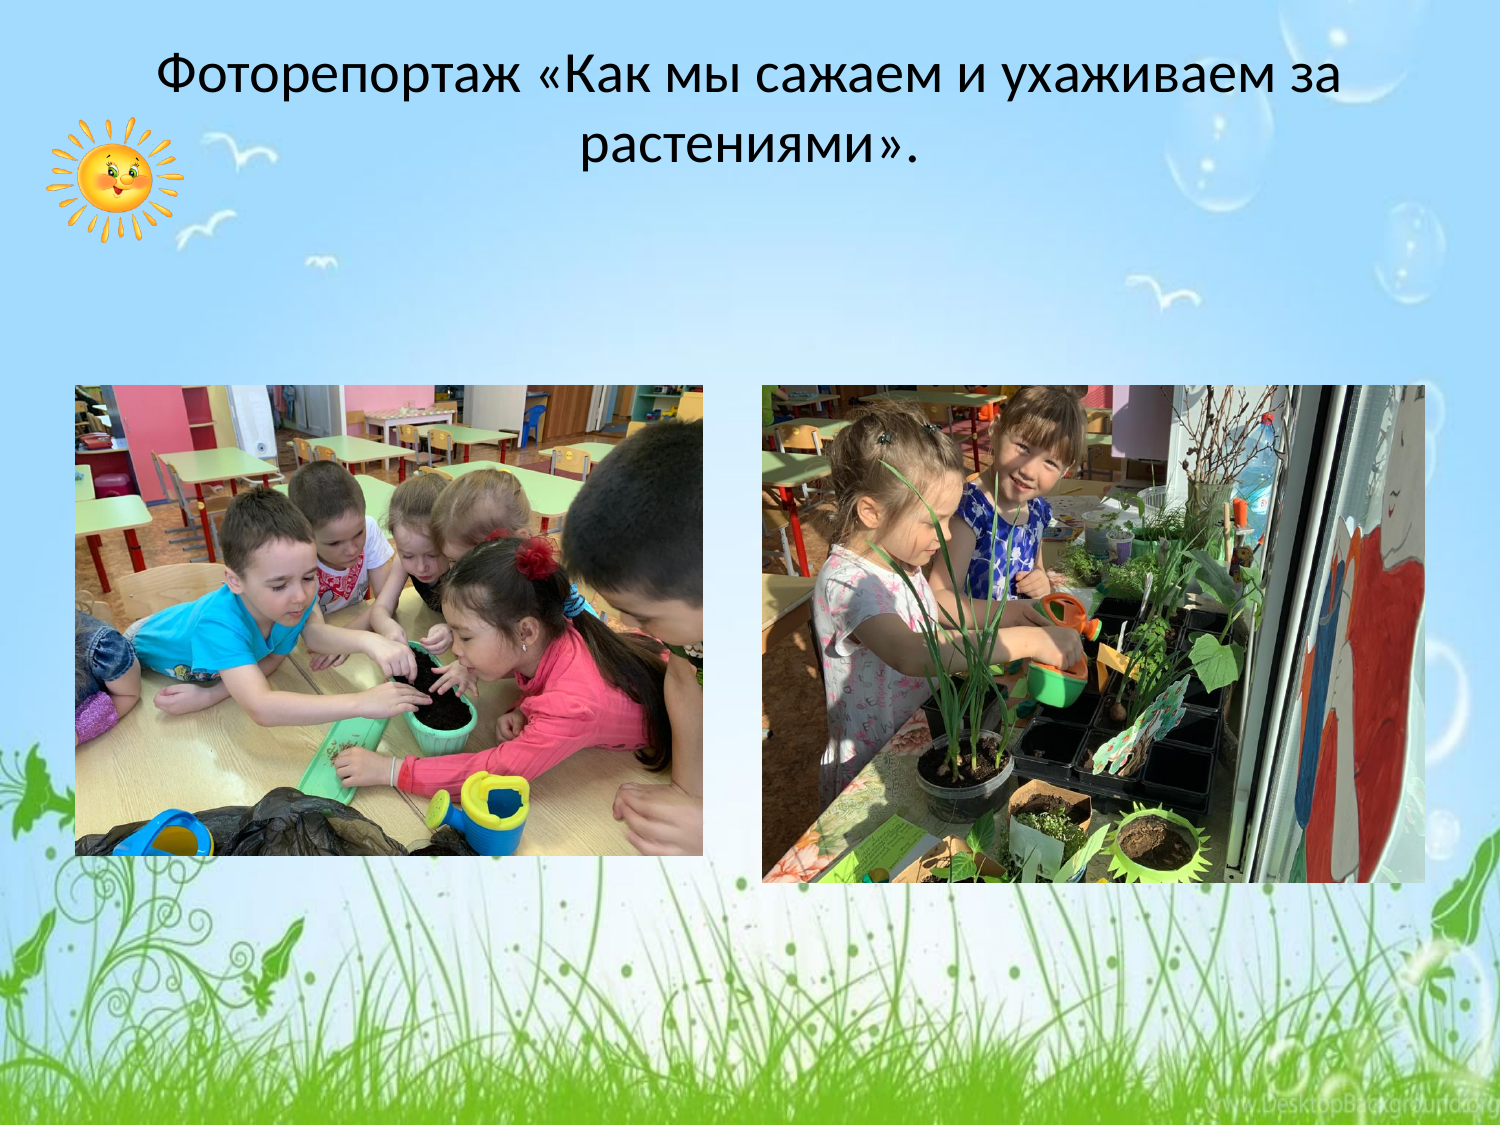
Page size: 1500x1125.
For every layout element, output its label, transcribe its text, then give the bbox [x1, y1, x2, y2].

picture [0, 0, 1500, 1125]
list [74, 384, 703, 857]
title Фоторепортаж «Как мы сажаем и ухаживаем за растениями». [75, 45, 1425, 233]
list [762, 384, 1426, 883]
